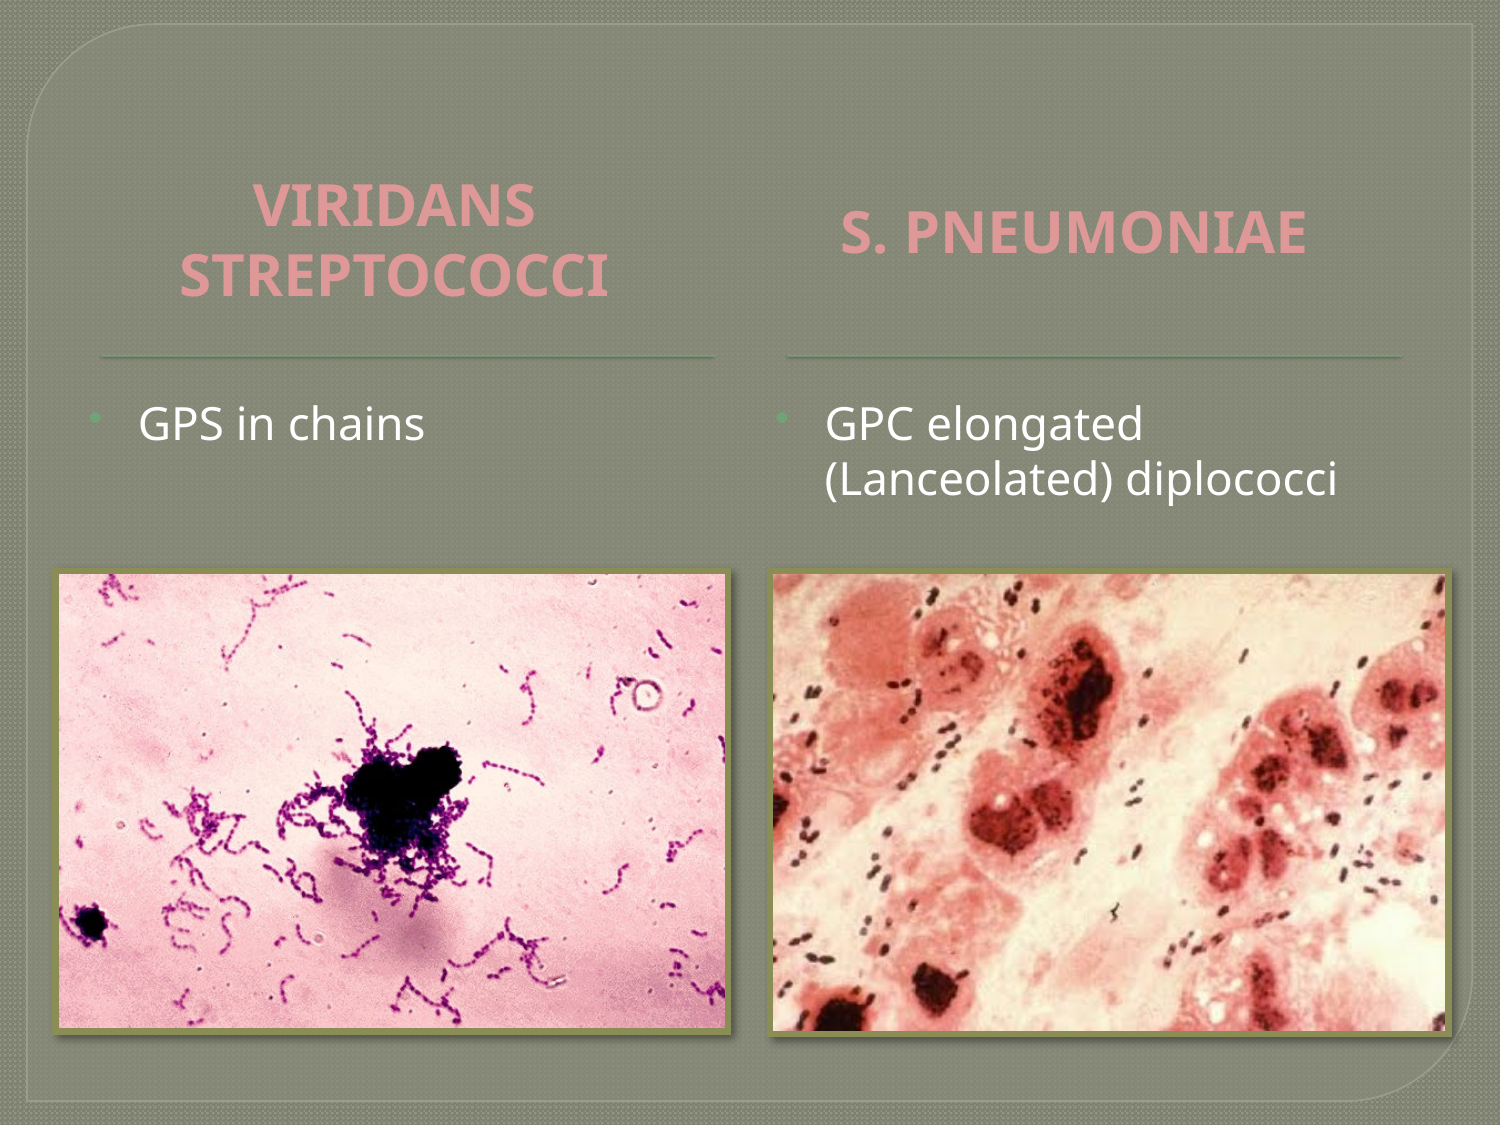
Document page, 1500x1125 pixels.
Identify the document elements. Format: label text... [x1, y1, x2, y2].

picture [58, 573, 726, 1029]
list GPS in chains [75, 387, 738, 569]
list Viridans Streptococci [70, 210, 734, 316]
list GPC elongated (Lanceolated) diplococci [761, 387, 1425, 1035]
list S. PNEUMONIAE [750, 222, 1413, 328]
picture [773, 573, 1446, 1032]
